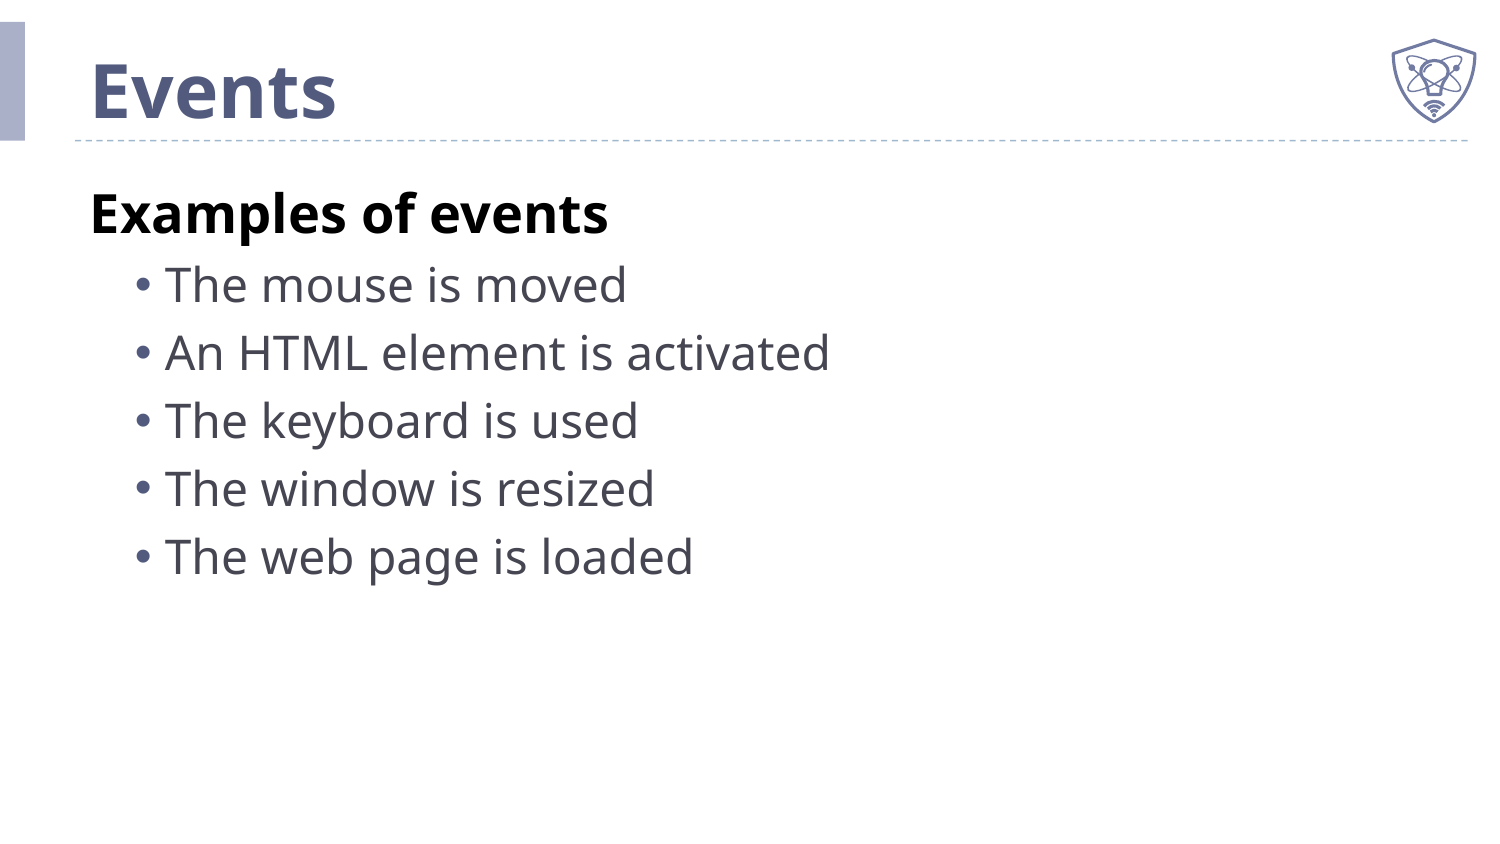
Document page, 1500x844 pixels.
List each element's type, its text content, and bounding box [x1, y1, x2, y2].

list Examples of events The mouse is moved An HTML element is activated The keyboard is used The window is resized The web page is loaded [75, 171, 1475, 835]
title Events [75, 18, 1475, 141]
